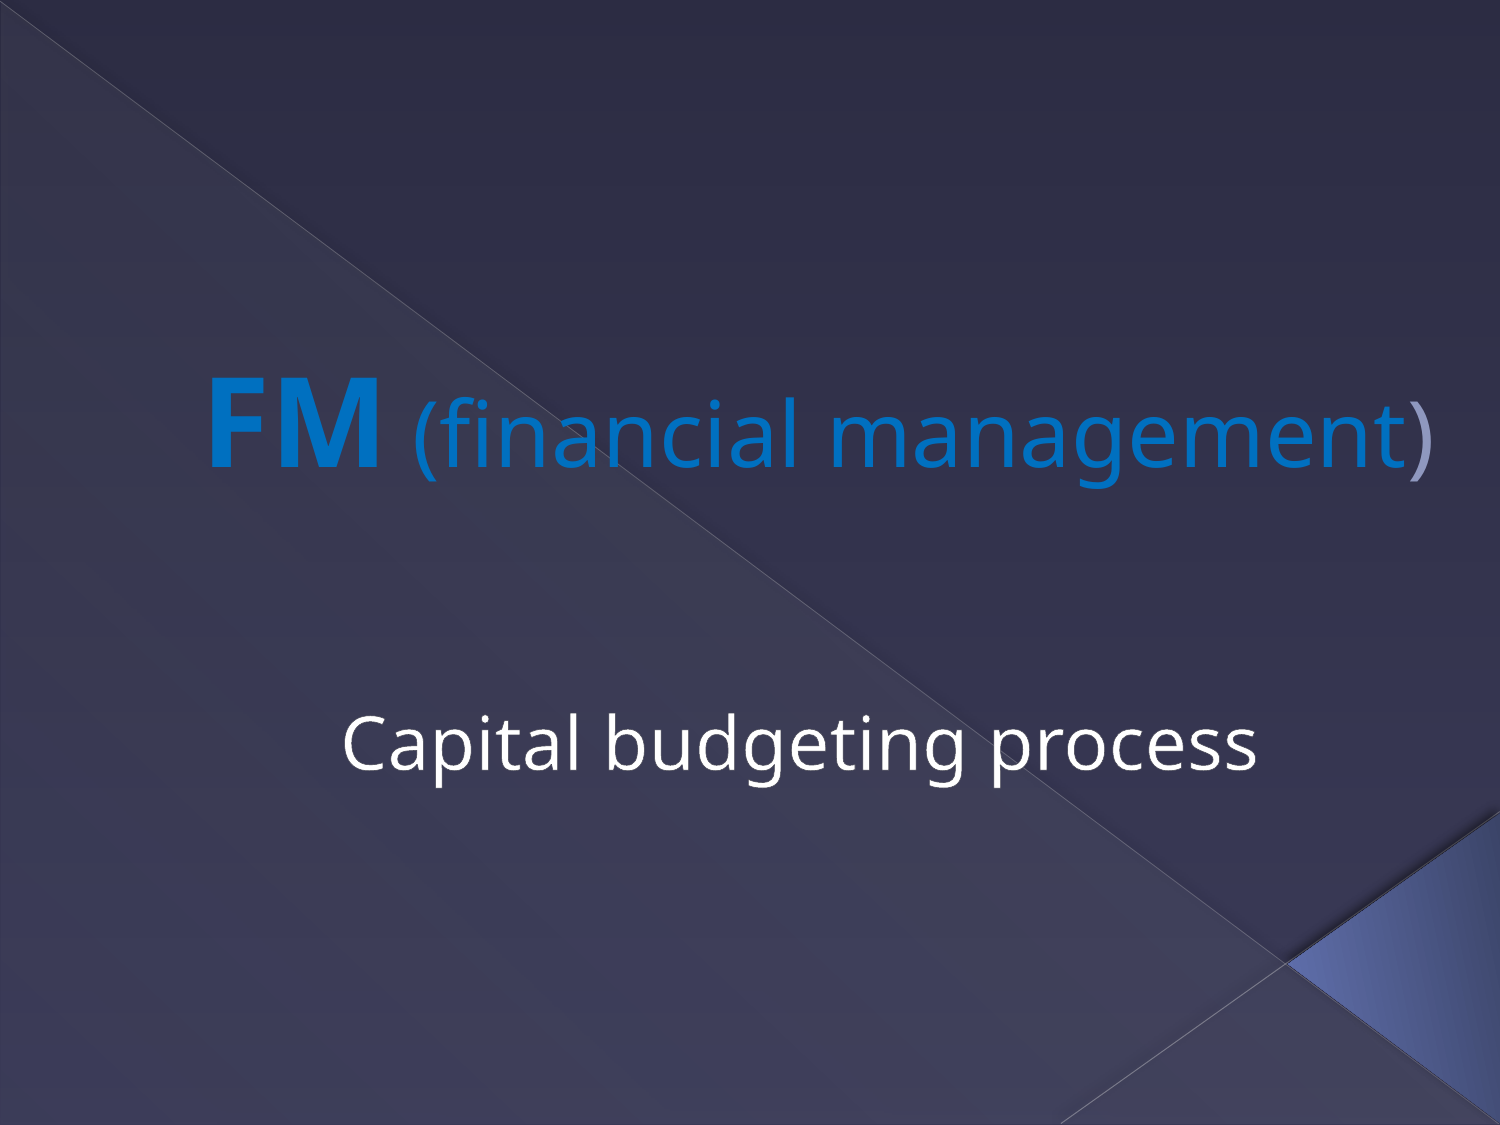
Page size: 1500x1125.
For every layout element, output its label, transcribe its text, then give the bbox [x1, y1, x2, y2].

subtitle Capital budgeting process [237, 687, 1300, 888]
title FM (financial management) [50, 275, 1450, 500]
